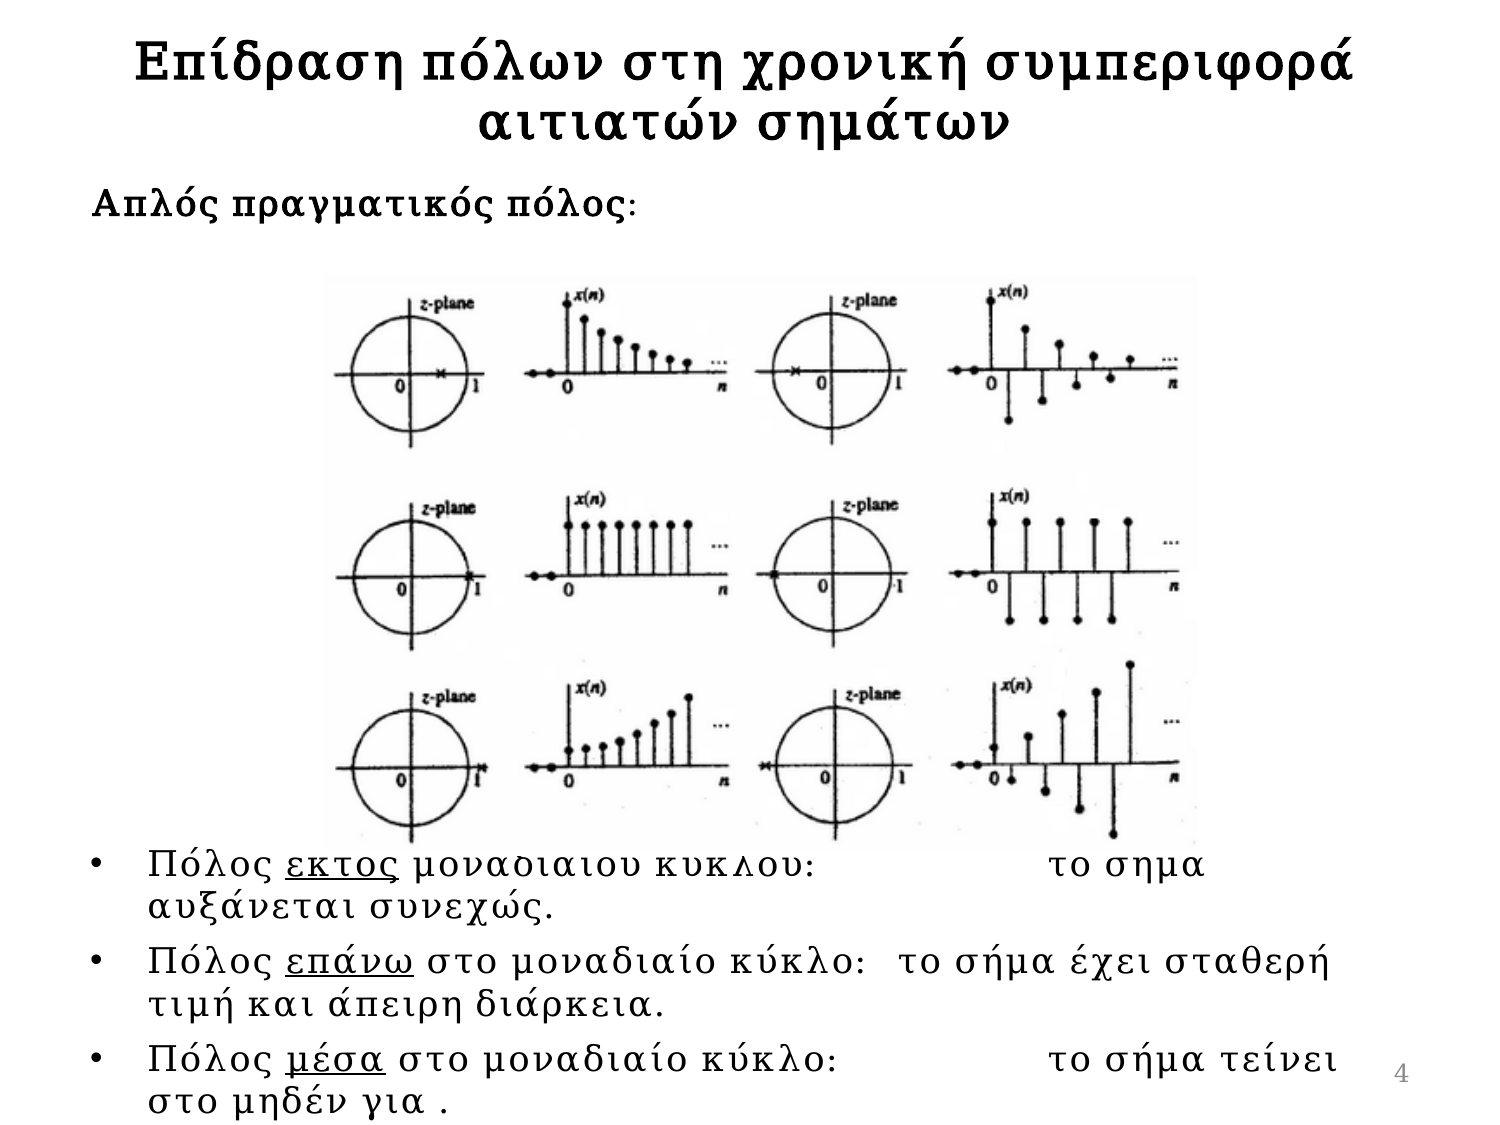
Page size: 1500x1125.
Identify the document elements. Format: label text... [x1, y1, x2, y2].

picture [324, 272, 1200, 856]
title Επίδραση πόλων στη χρονική συμπεριφορά αιτιατών σημάτων [41, 19, 1447, 159]
slide_number 4 [1222, 1042, 1425, 1103]
